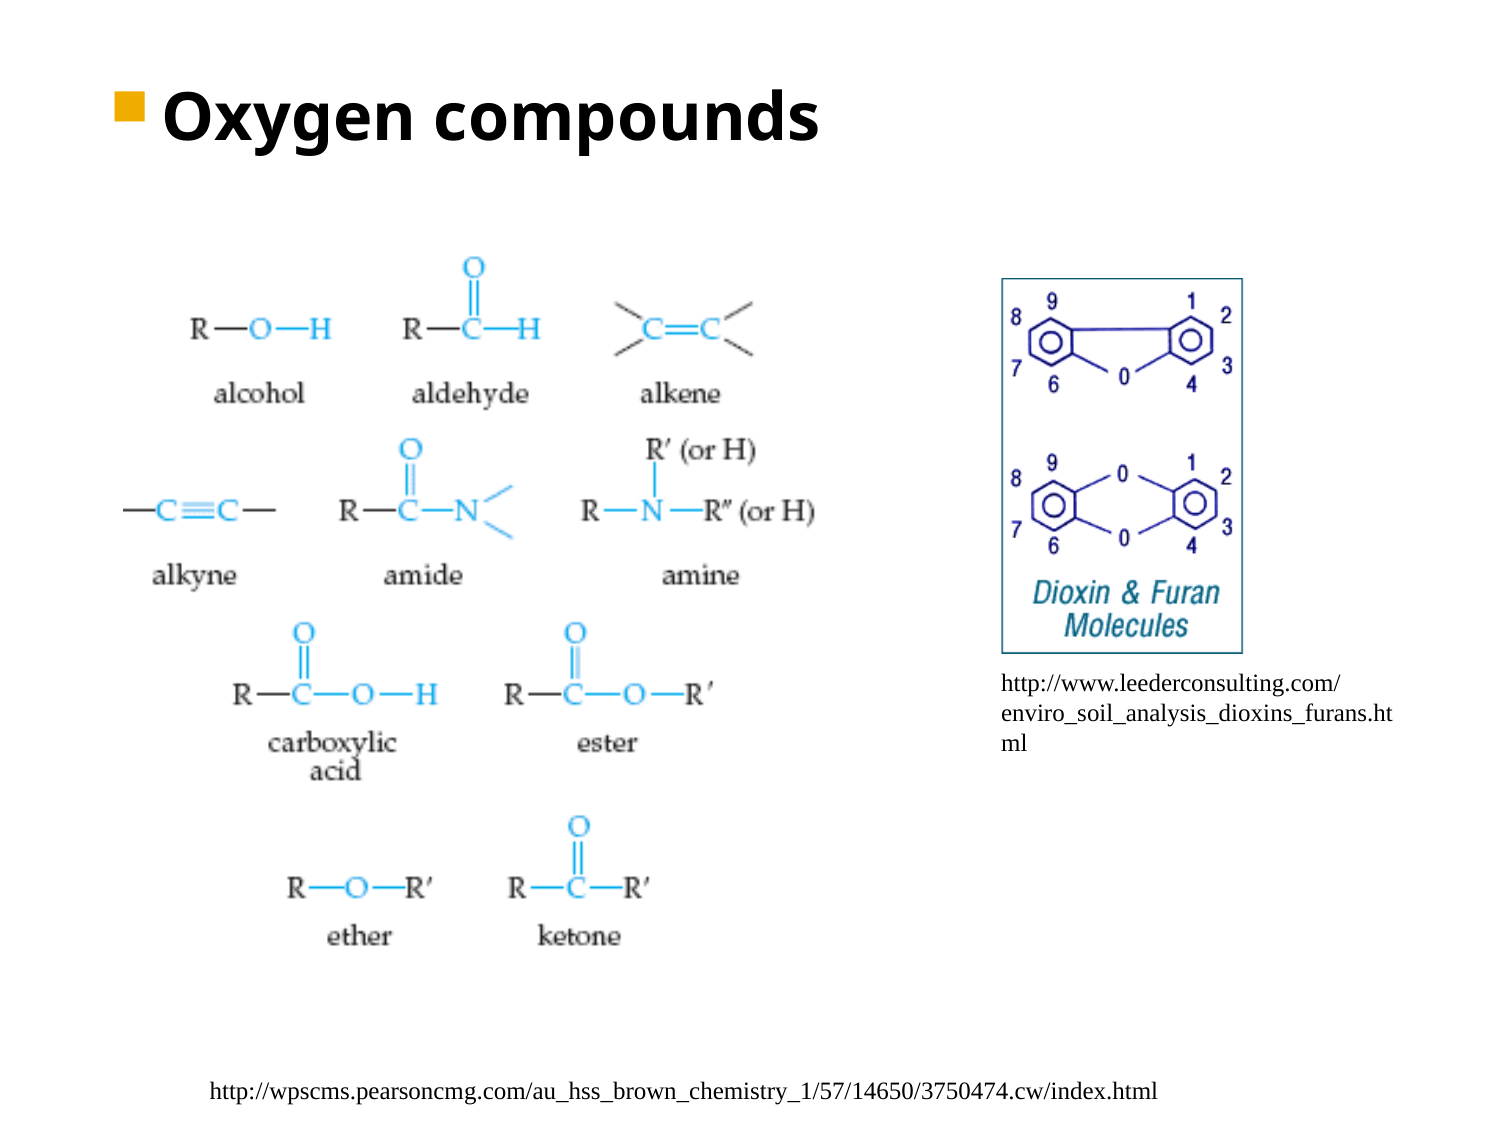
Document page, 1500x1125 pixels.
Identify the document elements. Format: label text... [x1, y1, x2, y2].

text_box http://wpscms.pearsoncmg.com/au_hss_brown_chemistry_1/57/14650/3750474.cw/index.html [194, 1066, 1223, 1112]
text_box http://www.leederconsulting.com/enviro_soil_analysis_dioxins_furans.html [986, 658, 1422, 764]
picture [123, 255, 817, 953]
picture [986, 278, 1262, 654]
text_box Oxygen compounds [74, 66, 1425, 1071]
